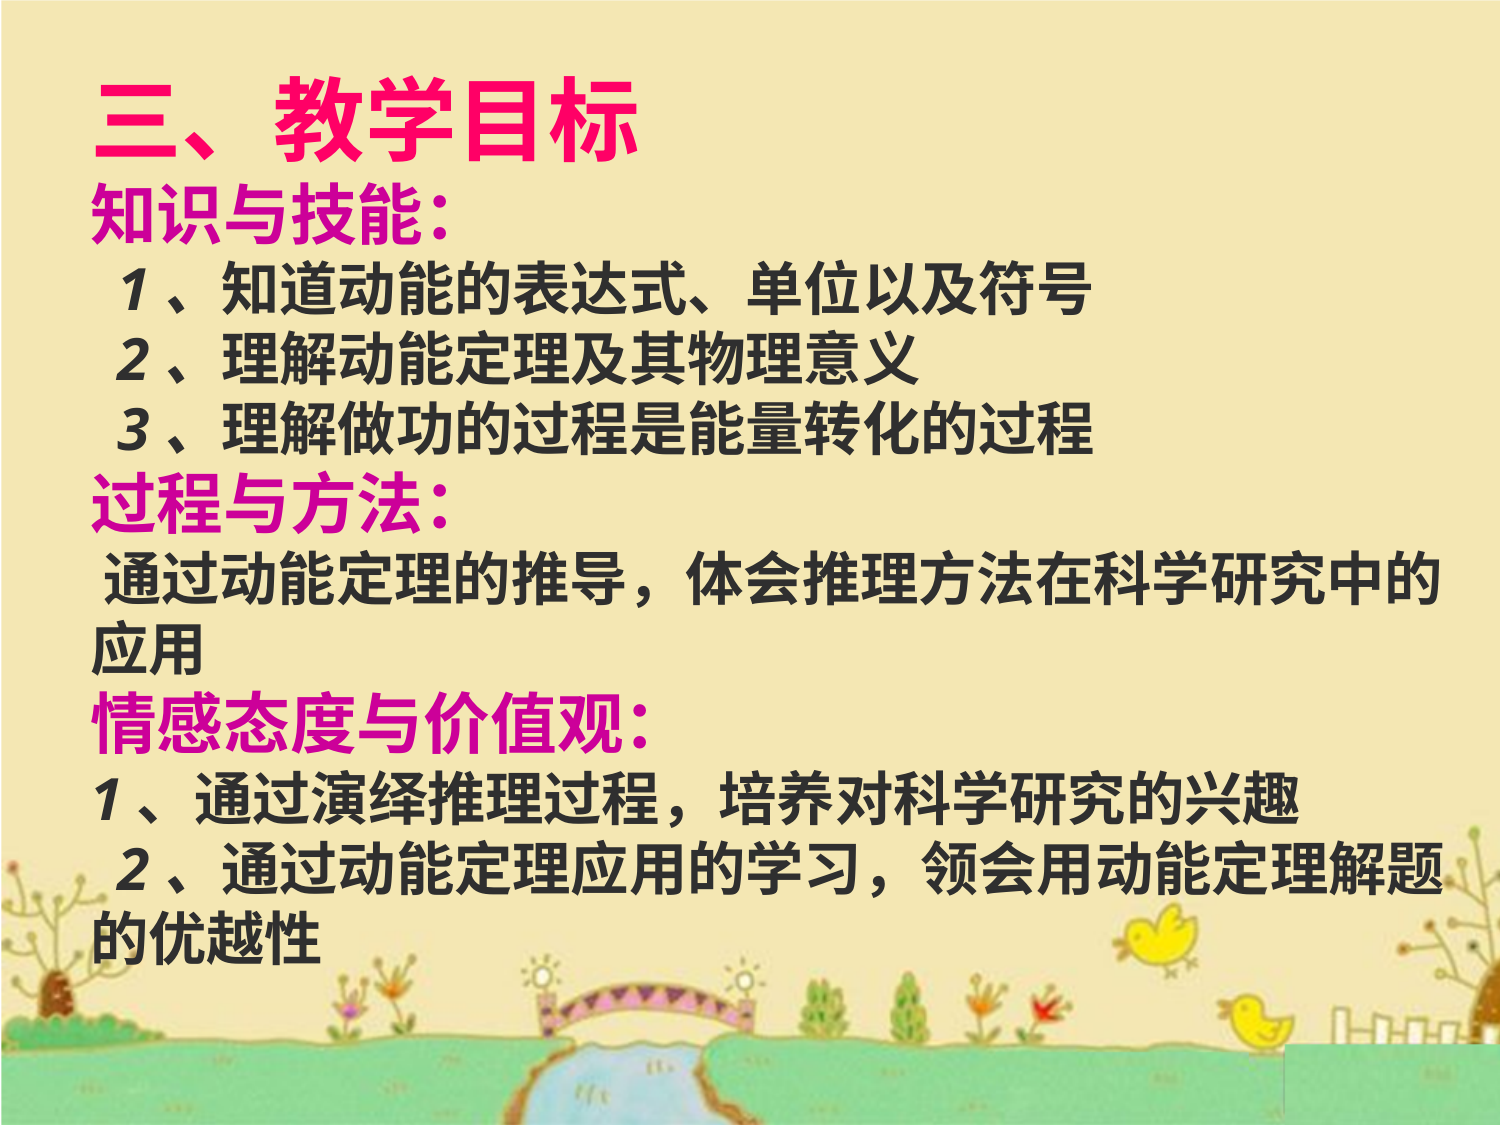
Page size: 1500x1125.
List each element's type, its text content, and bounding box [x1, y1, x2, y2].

picture [0, 0, 1500, 1125]
title 三、教学目标 知识与技能： 1、知道动能的表达式、单位以及符号 2、理解动能定理及其物理意义 3、理解做功的过程是能量转化的过程 过程与方法： 通过动能定理的推导，体会推理方法在科学研究中的应用 情感态度与价值观： 1、通过演绎推理过程，培养对科学研究的兴趣 2、通过动能定理应用的学习，领会用动能定理解题的优越性 [74, 54, 1500, 980]
